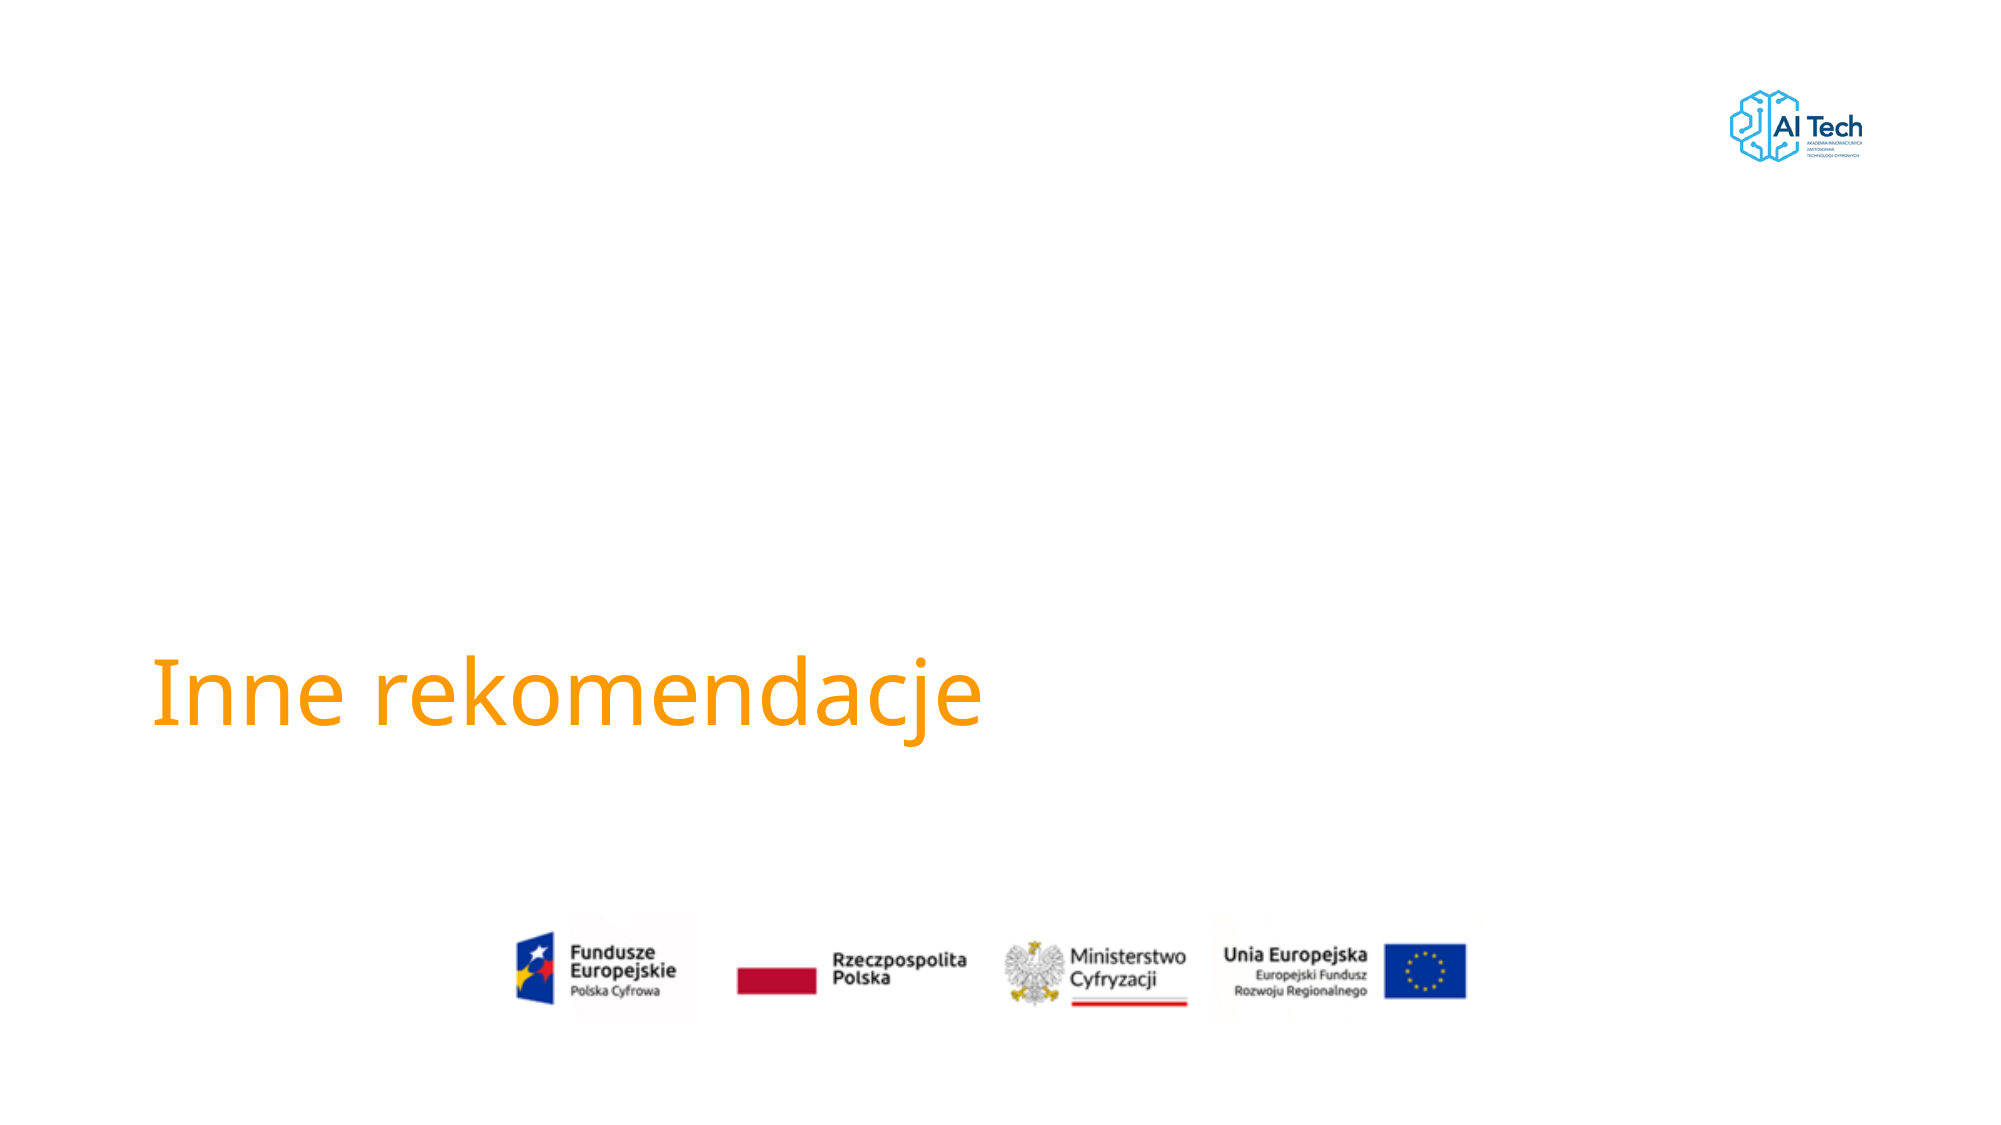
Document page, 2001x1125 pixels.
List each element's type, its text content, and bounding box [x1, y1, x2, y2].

title Inne rekomendacje [136, 284, 1862, 753]
picture [483, 906, 1486, 1023]
picture [1730, 90, 1862, 162]
